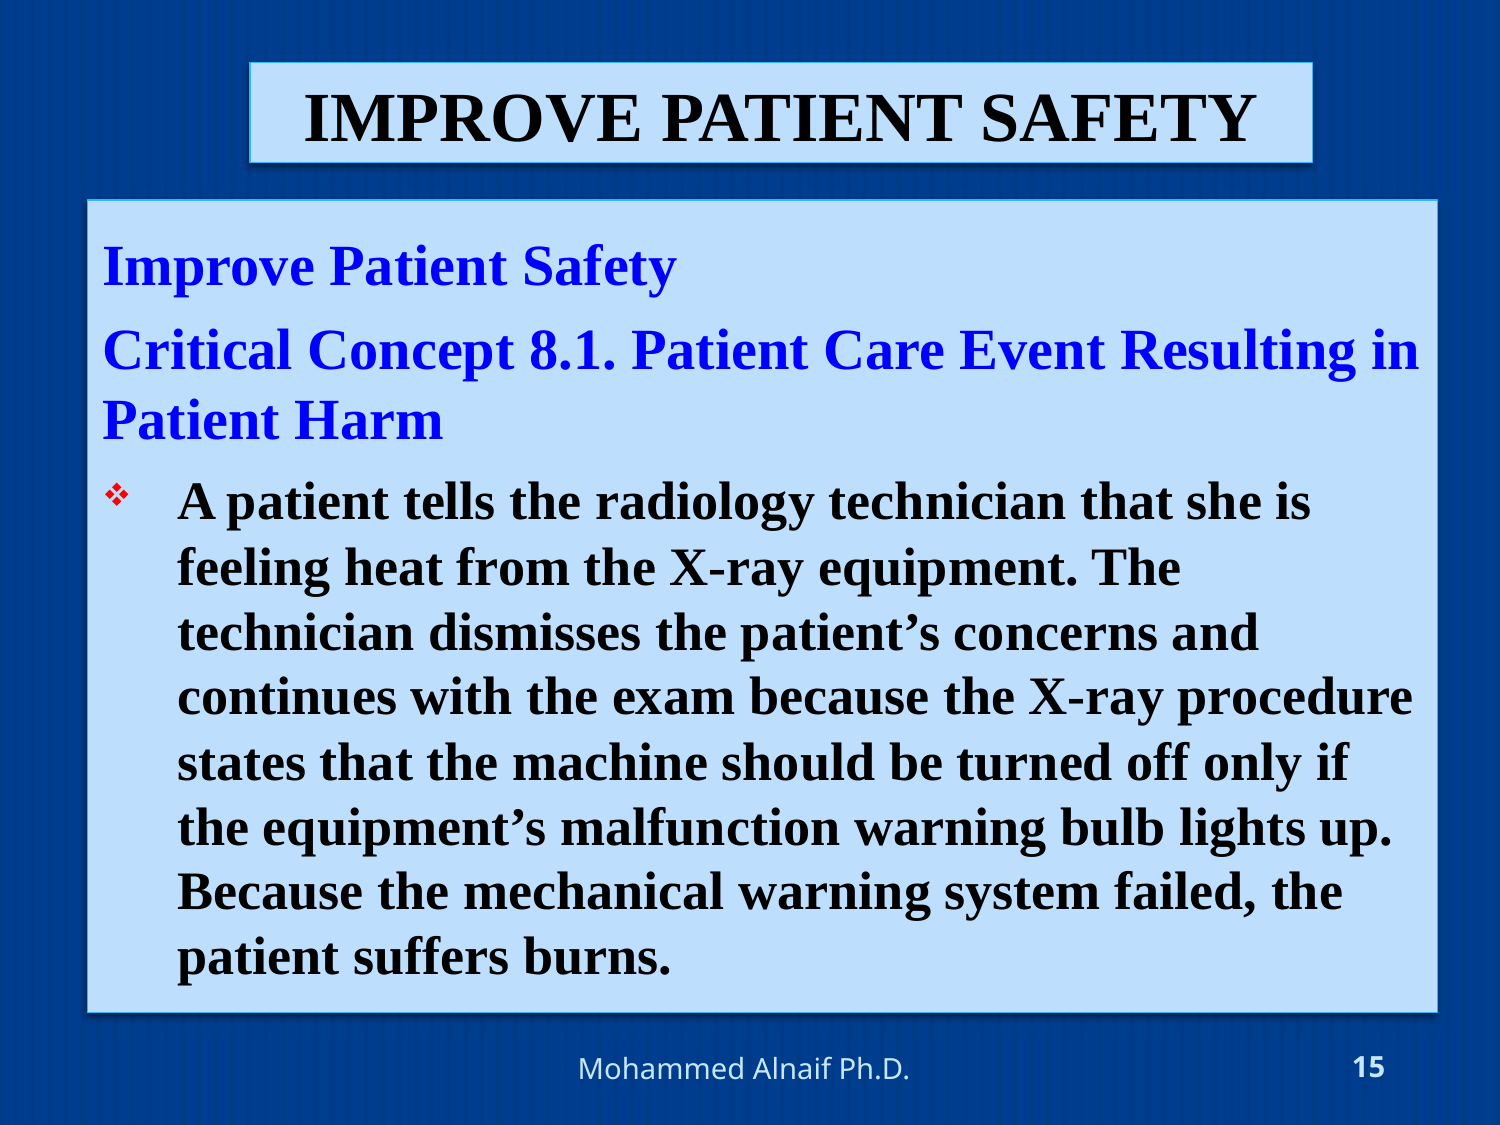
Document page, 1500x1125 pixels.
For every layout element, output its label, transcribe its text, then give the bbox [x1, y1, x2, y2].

footer Mohammed Alnaif Ph.D. [525, 1037, 925, 1098]
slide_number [12, 995, 350, 1108]
subtitle Improve Patient Safety Critical Concept 8.1. Patient Care Event Resulting in Patient Harm A patient tells the radiology technician that she is feeling heat from the X-ray equipment. The technician dismisses the patient’s concerns and continues with the exam because the X-ray procedure states that the machine should be turned off only if the equipment’s malfunction warning bulb lights up. Because the mechanical warning system failed, the patient suffers burns. [87, 199, 1438, 1013]
slide_number 15 [1299, 1037, 1438, 1100]
title improve patient safety [249, 62, 1313, 163]
